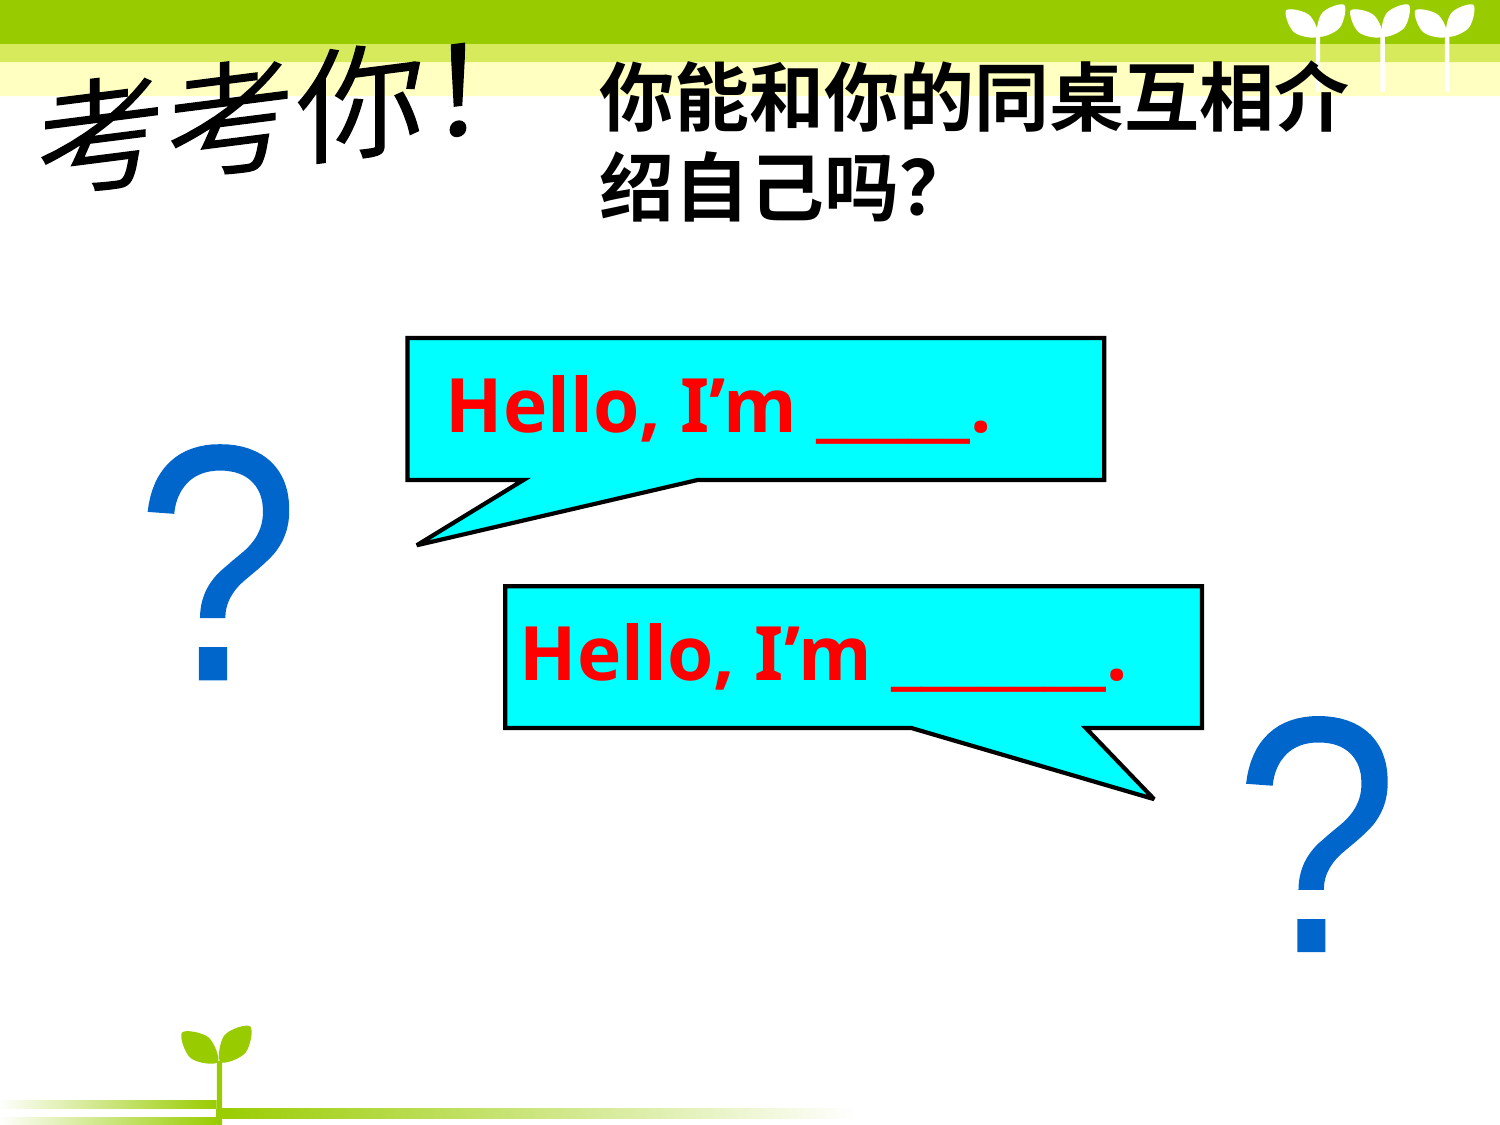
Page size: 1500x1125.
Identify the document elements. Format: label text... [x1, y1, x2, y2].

text_box [505, 703, 1203, 800]
text_box [407, 338, 1105, 546]
text_box [505, 586, 1203, 597]
text_box 你能和你的同桌互相介绍自己吗？ [584, 42, 1400, 238]
text_box Hello, I’m _____. [430, 349, 1105, 455]
text_box Hello, I’m _______. [505, 597, 1226, 703]
